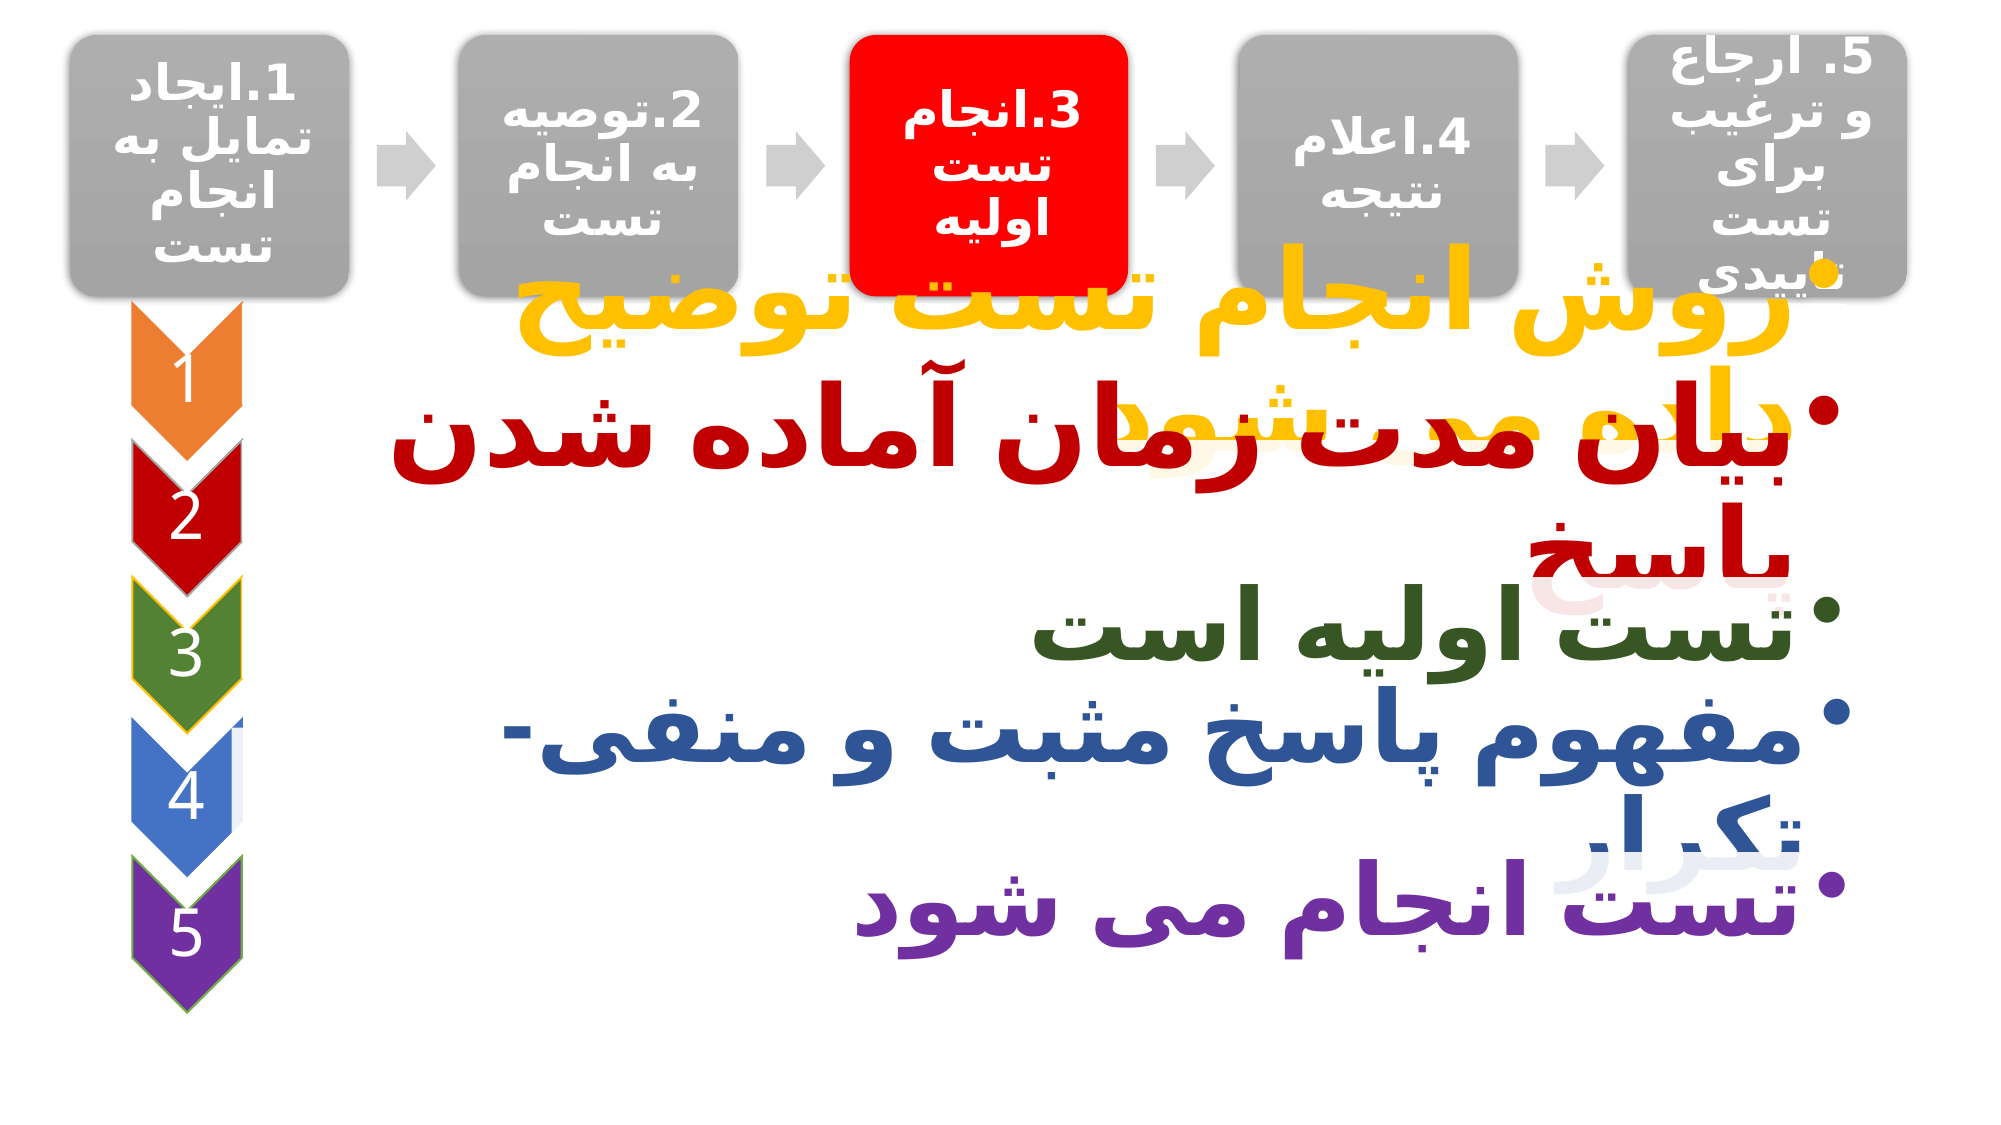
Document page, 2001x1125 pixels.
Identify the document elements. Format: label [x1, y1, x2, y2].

text_box [69, 0, 1909, 340]
list [137, 302, 1861, 1014]
